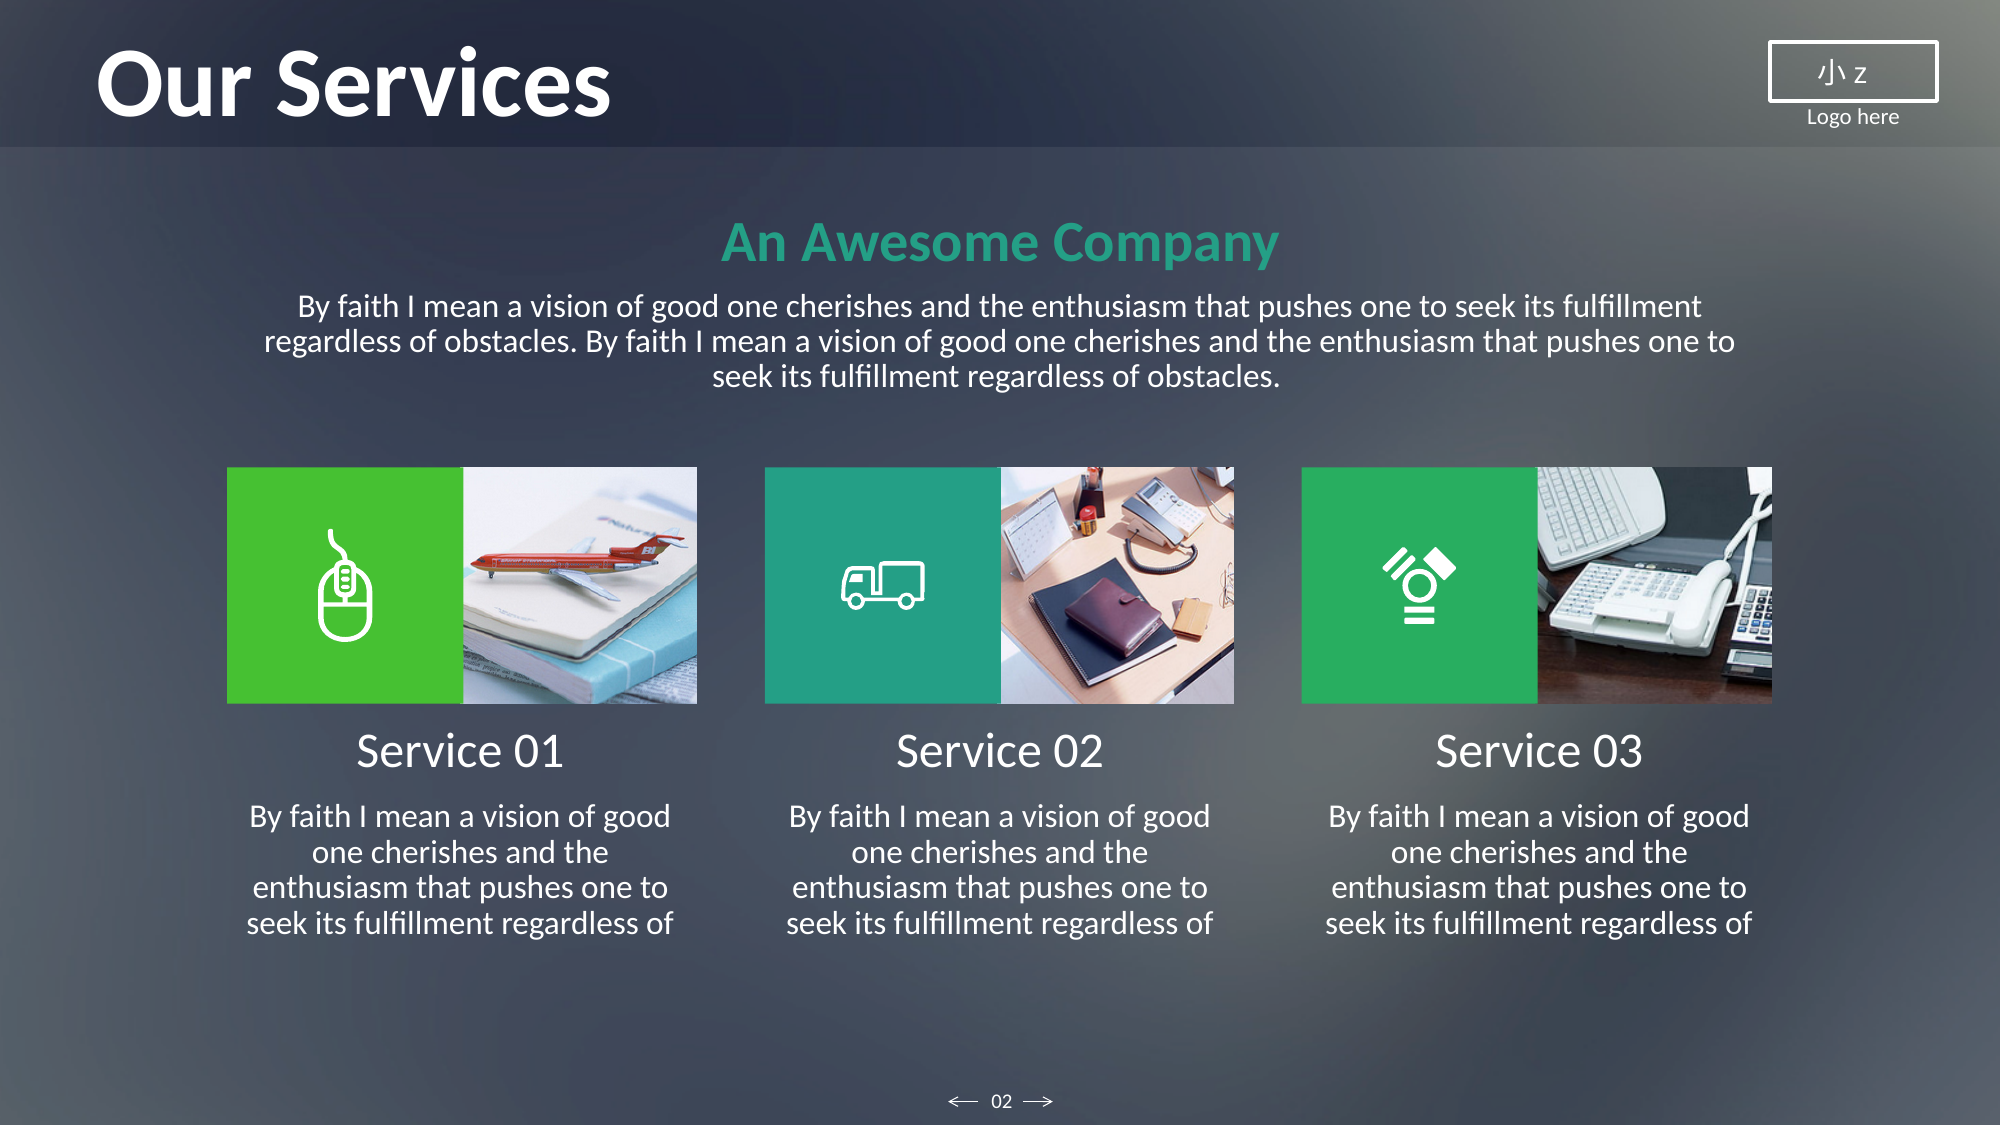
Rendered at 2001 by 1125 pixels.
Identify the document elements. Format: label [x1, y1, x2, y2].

text_box [1309, 710, 1770, 951]
picture [0, 0, 2000, 1125]
text_box [947, 1079, 1054, 1123]
text_box [1769, 41, 1938, 138]
text_box [226, 467, 698, 704]
text_box [769, 710, 1231, 951]
text_box [764, 467, 1234, 704]
text_box [1301, 467, 1772, 704]
text_box [230, 710, 691, 951]
